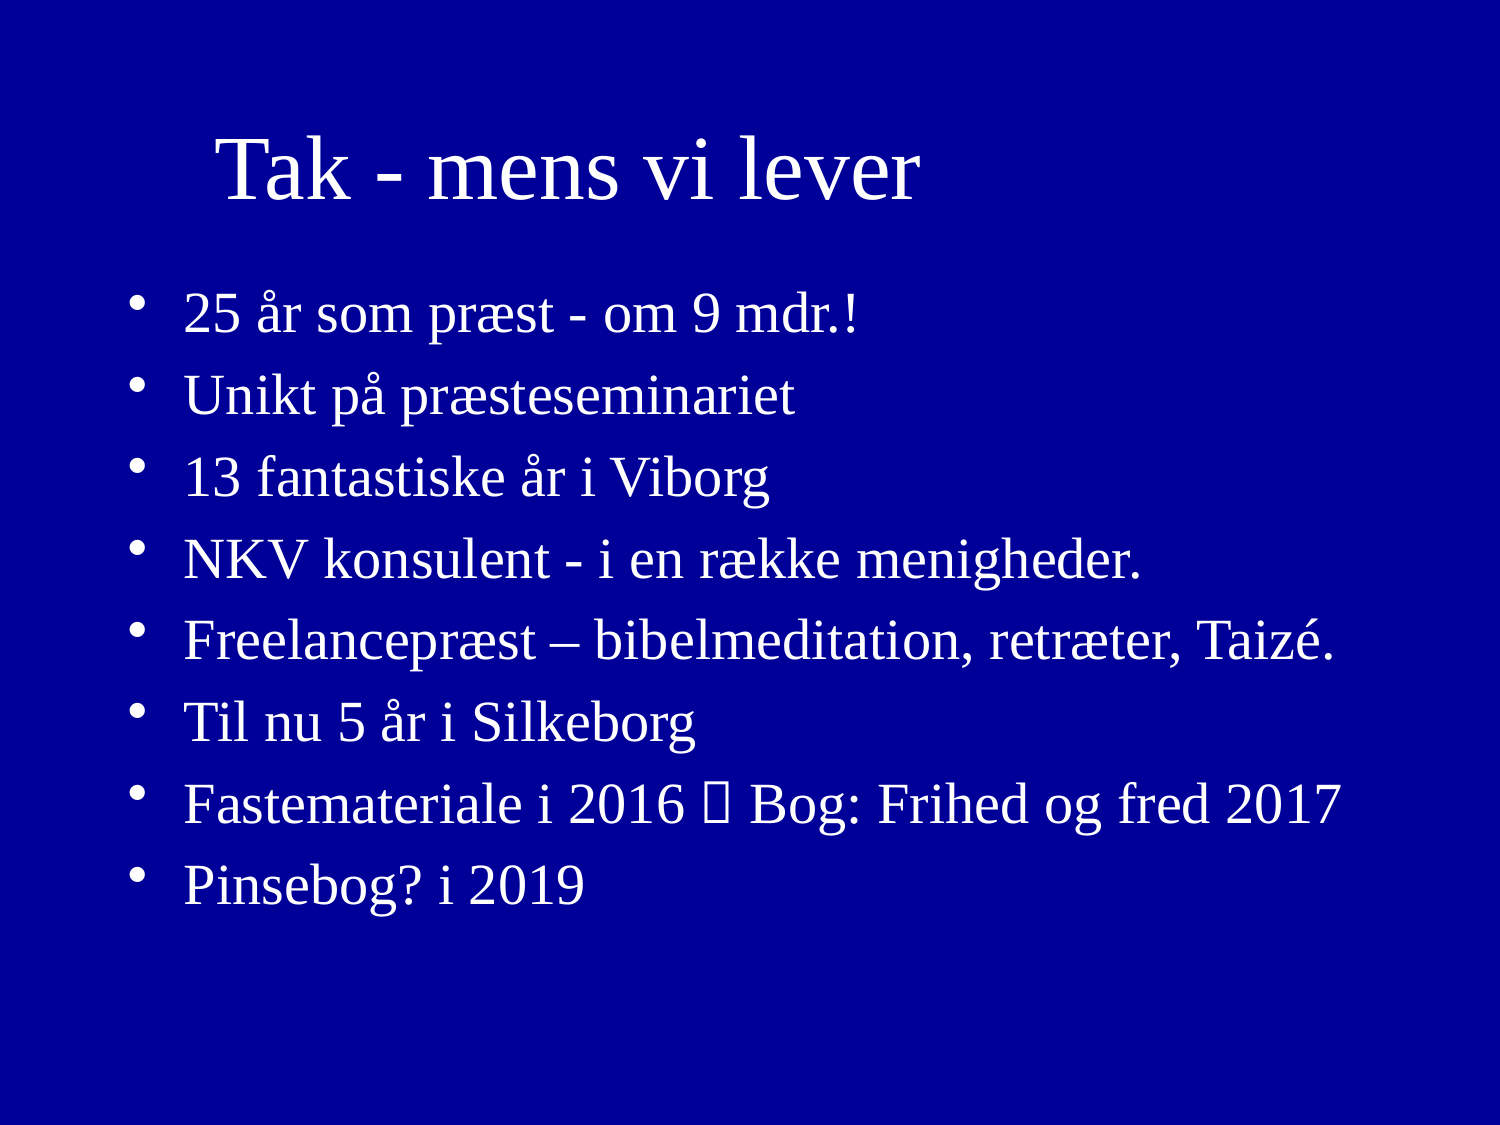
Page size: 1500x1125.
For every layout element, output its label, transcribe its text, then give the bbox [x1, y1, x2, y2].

list 25 år som præst - om 9 mdr.! Unikt på præsteseminariet 13 fantastiske år i Viborg NKV konsulent - i en række menigheder. Freelancepræst – bibelmeditation, retræter, Taizé. Til nu 5 år i Silkeborg Fastemateriale i 2016  Bog: Frihed og fred 2017 Pinsebog? i 2019 [112, 267, 1388, 1000]
title Tak - mens vi lever [112, 99, 1025, 225]
